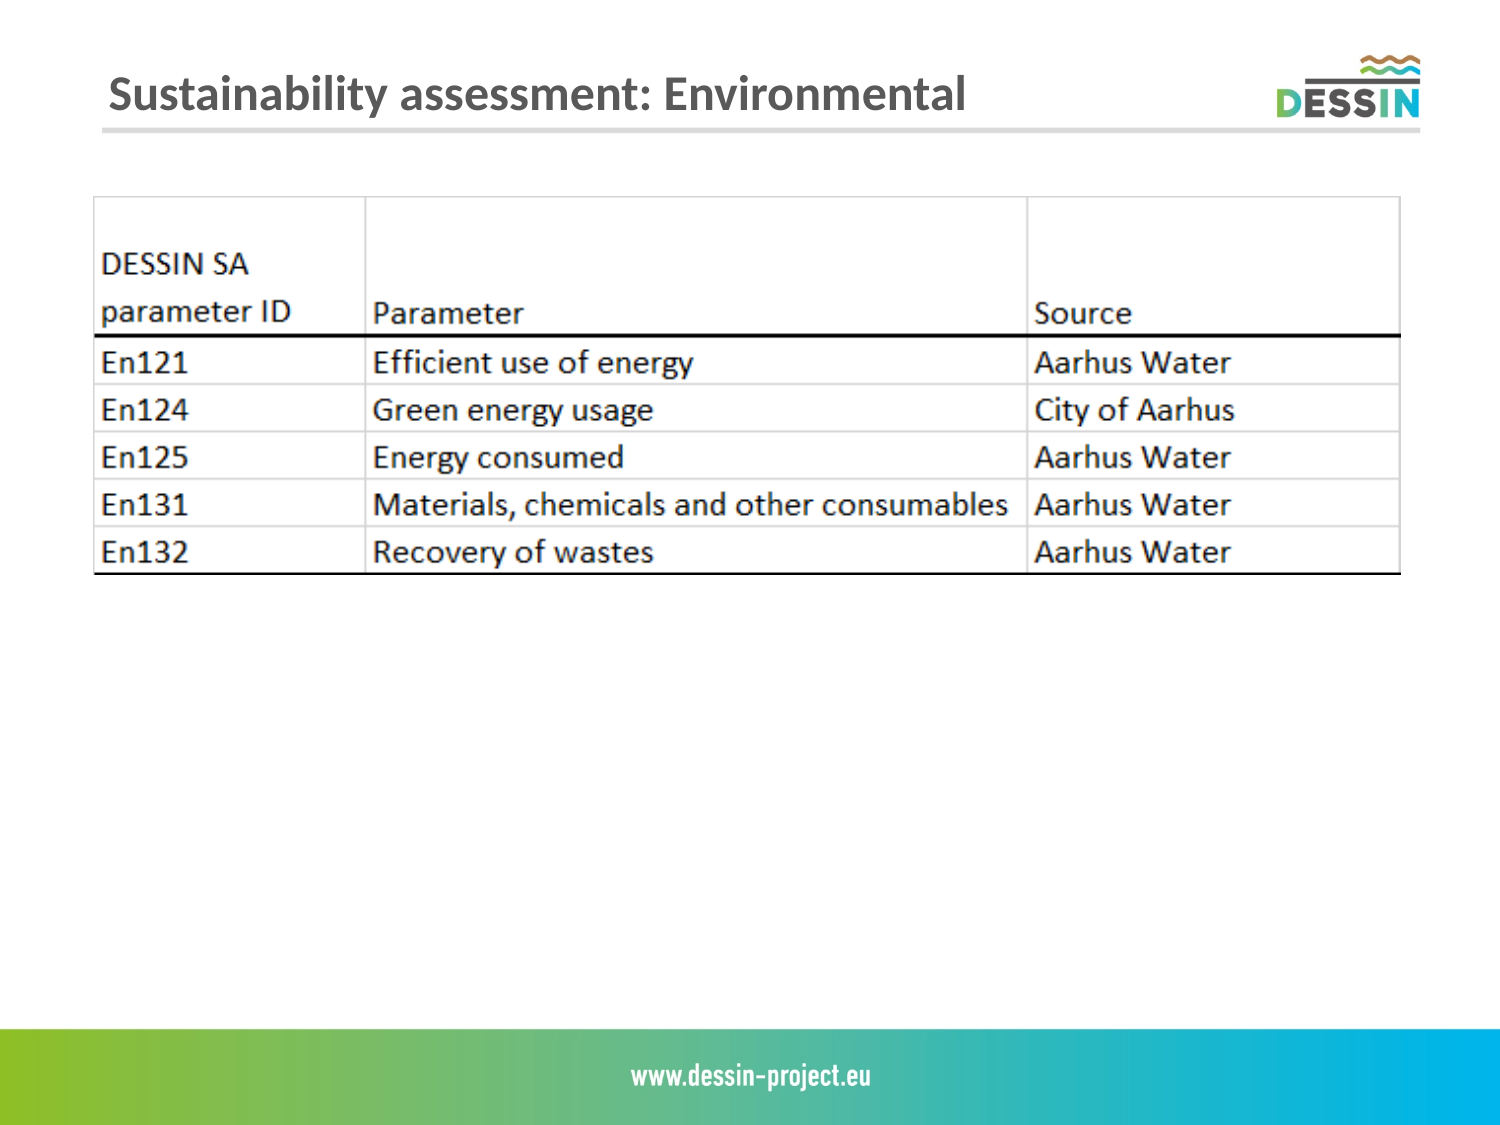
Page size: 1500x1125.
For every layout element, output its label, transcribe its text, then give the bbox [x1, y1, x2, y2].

picture [0, 0, 1500, 1125]
text_box Sustainability assessment: Environmental [93, 53, 1105, 128]
